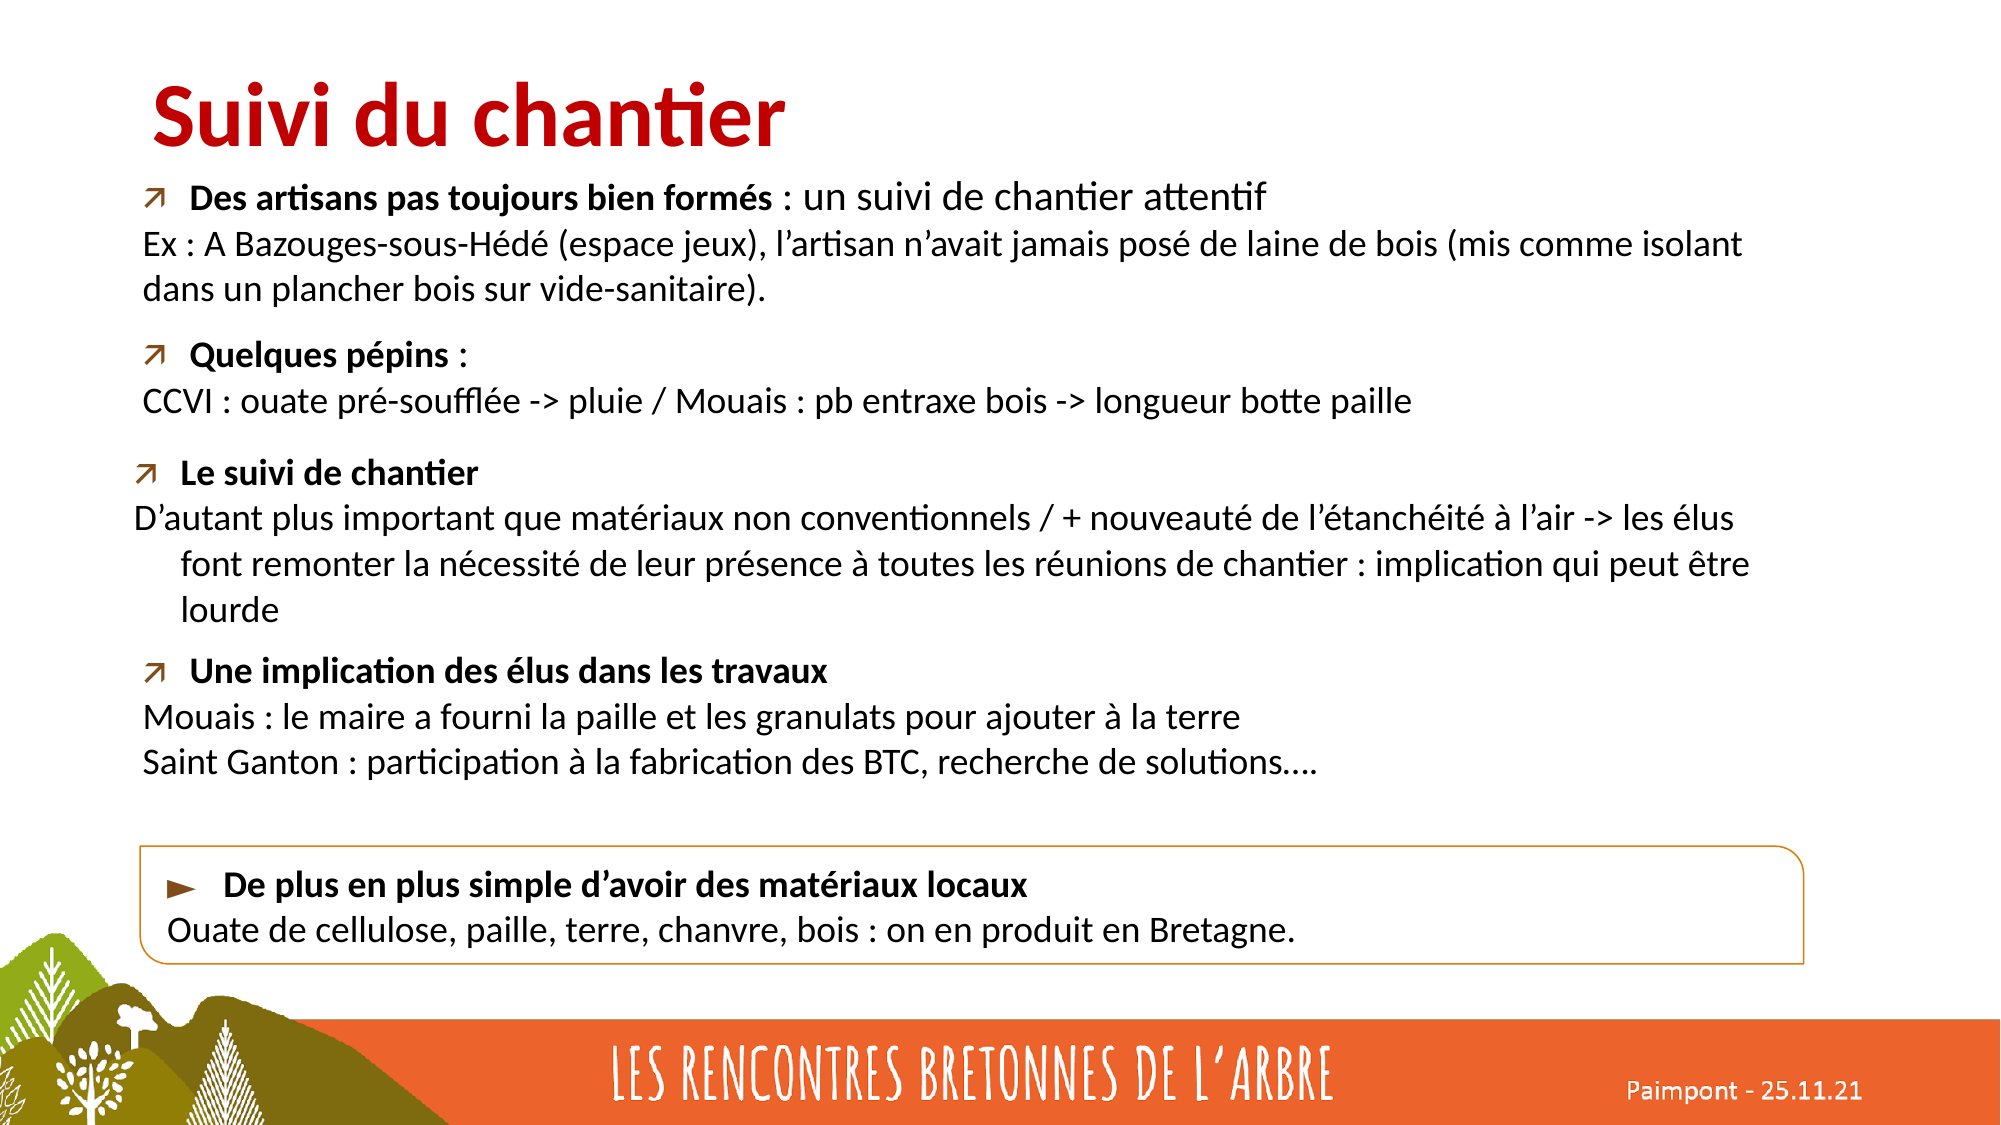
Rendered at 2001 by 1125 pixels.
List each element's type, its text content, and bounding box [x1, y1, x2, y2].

text_box Des artisans pas toujours bien formés : un suivi de chantier attentif Ex : A Bazouges-sous-Hédé (espace jeux), l’artisan n’avait jamais posé de laine de bois (mis comme isolant dans un plancher bois sur vide-sanitaire). [127, 161, 1820, 261]
text_box [199, 278, 852, 318]
text_box Une implication des élus dans les travaux Mouais : le maire a fourni la paille et les granulats pour ajouter à la terre Saint Ganton : participation à la fabrication des BTC, recherche de solutions…. [128, 638, 1955, 738]
text_box De plus en plus simple d’avoir des matériaux locaux Ouate de cellulose, paille, terre, chanvre, bois : on en produit en Bretagne. [140, 846, 1804, 964]
title Suivi du chantier [137, 59, 1863, 278]
picture [0, 925, 2001, 1125]
list [128, 261, 1216, 297]
text_box Quelques pépins : CCVI : ouate pré-soufflée -> pluie / Mouais : pb entraxe bois -> longueur botte paille [128, 318, 1888, 418]
text_box Le suivi de chantier D’autant plus important que matériaux non conventionnels / + nouveauté de l’étanchéité à l’air -> les élus font remonter la nécessité de leur présence à toutes les réunions de chantier : implication qui peut être lourde [118, 439, 1811, 540]
